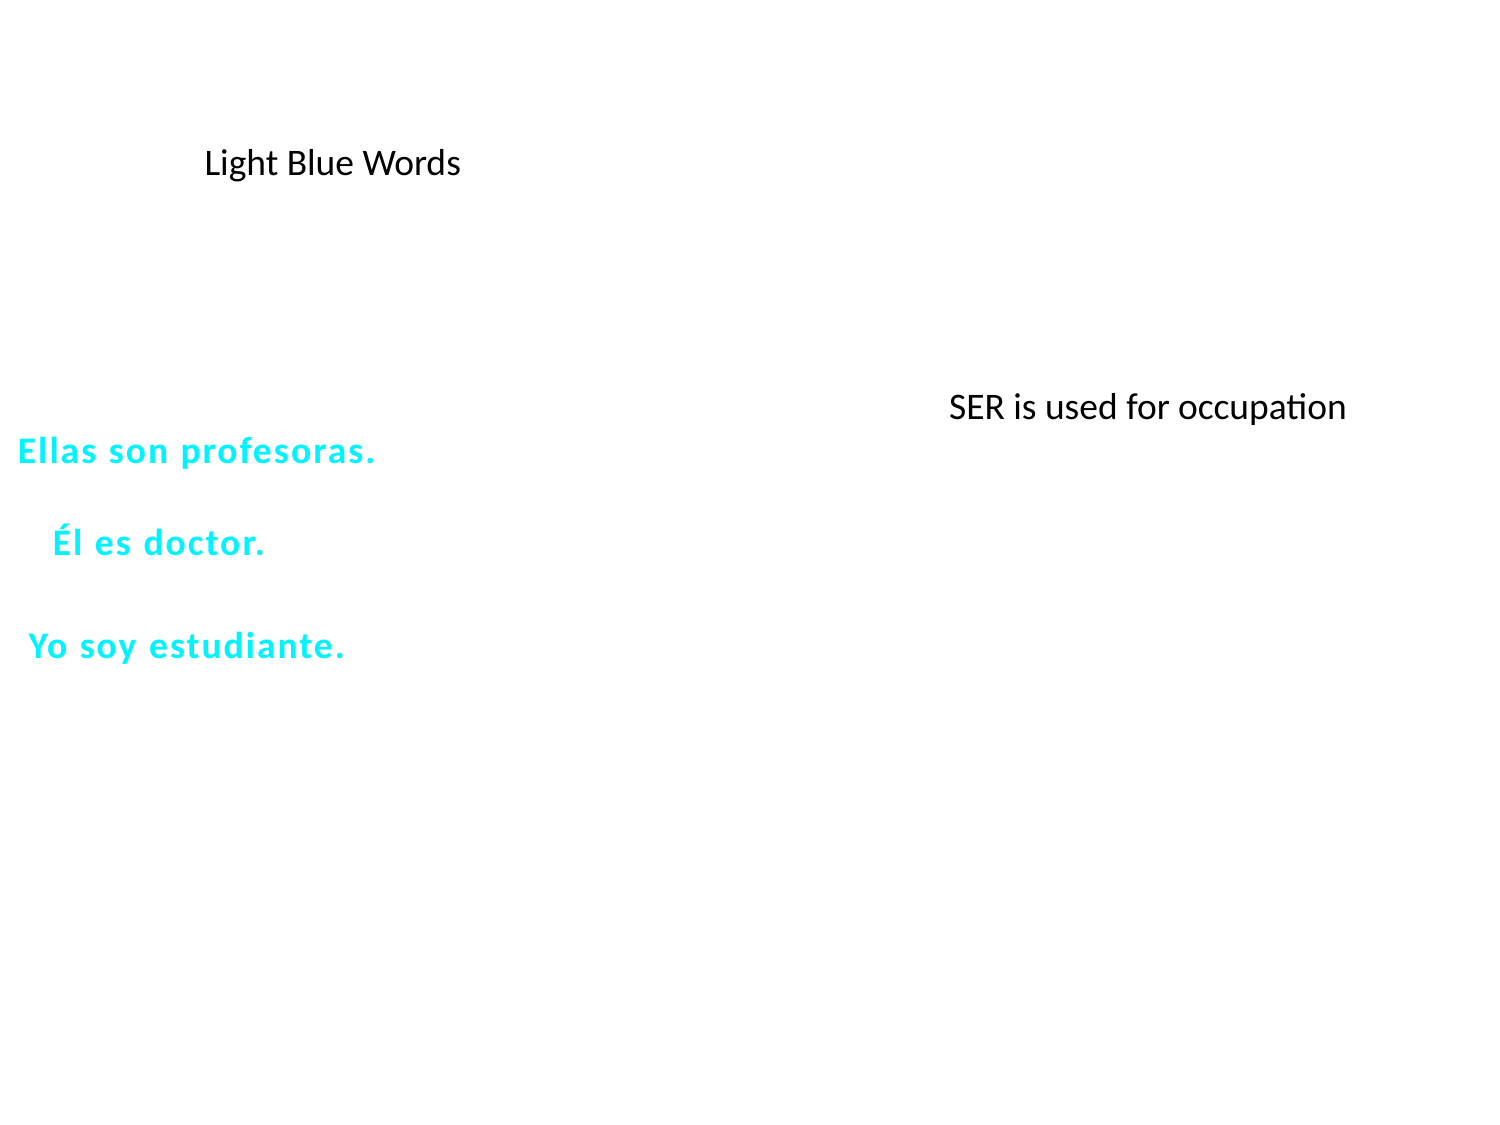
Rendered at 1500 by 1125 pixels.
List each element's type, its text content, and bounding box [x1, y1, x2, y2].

text_box Yo soy estudiante. [13, 613, 361, 719]
text_box Él es doctor. [38, 510, 281, 613]
text_box SER is used for occupation [934, 374, 1363, 435]
text_box Light Blue Words [189, 131, 477, 191]
text_box Ellas son profesoras. [2, 418, 392, 479]
